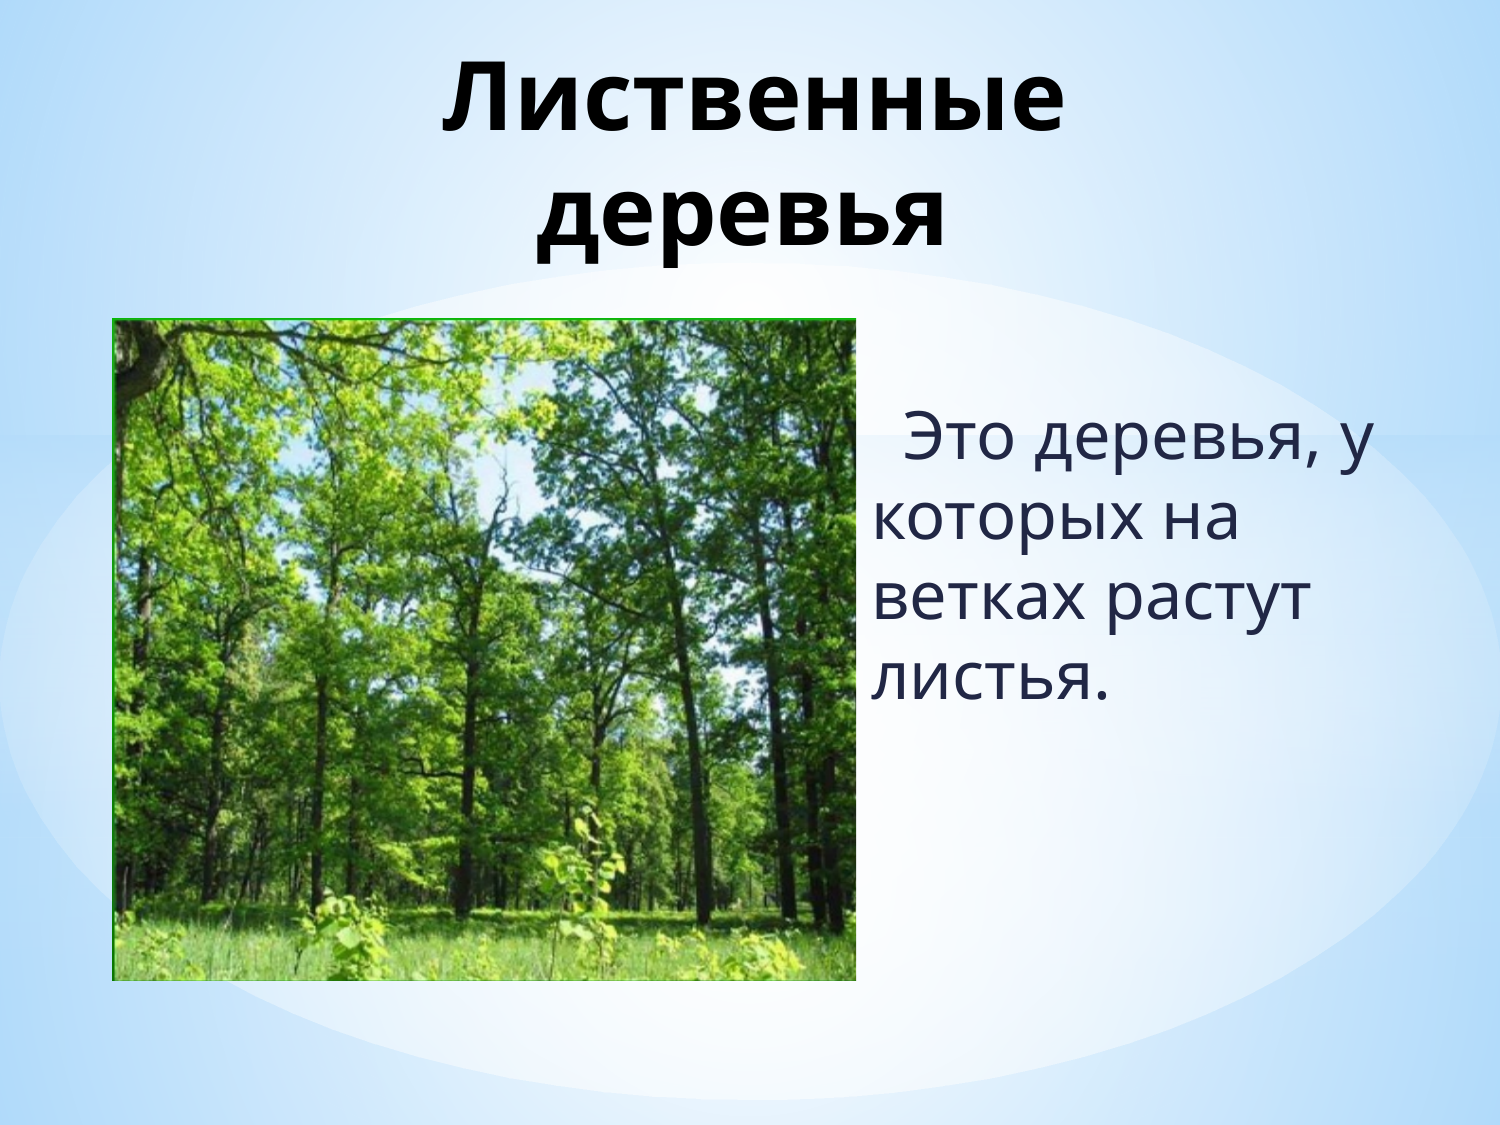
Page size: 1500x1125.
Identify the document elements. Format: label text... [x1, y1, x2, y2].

list Это деревья, у которых на ветках растут листья. [861, 385, 1436, 893]
picture [111, 318, 857, 981]
title Лиственные деревья [265, 54, 1245, 273]
